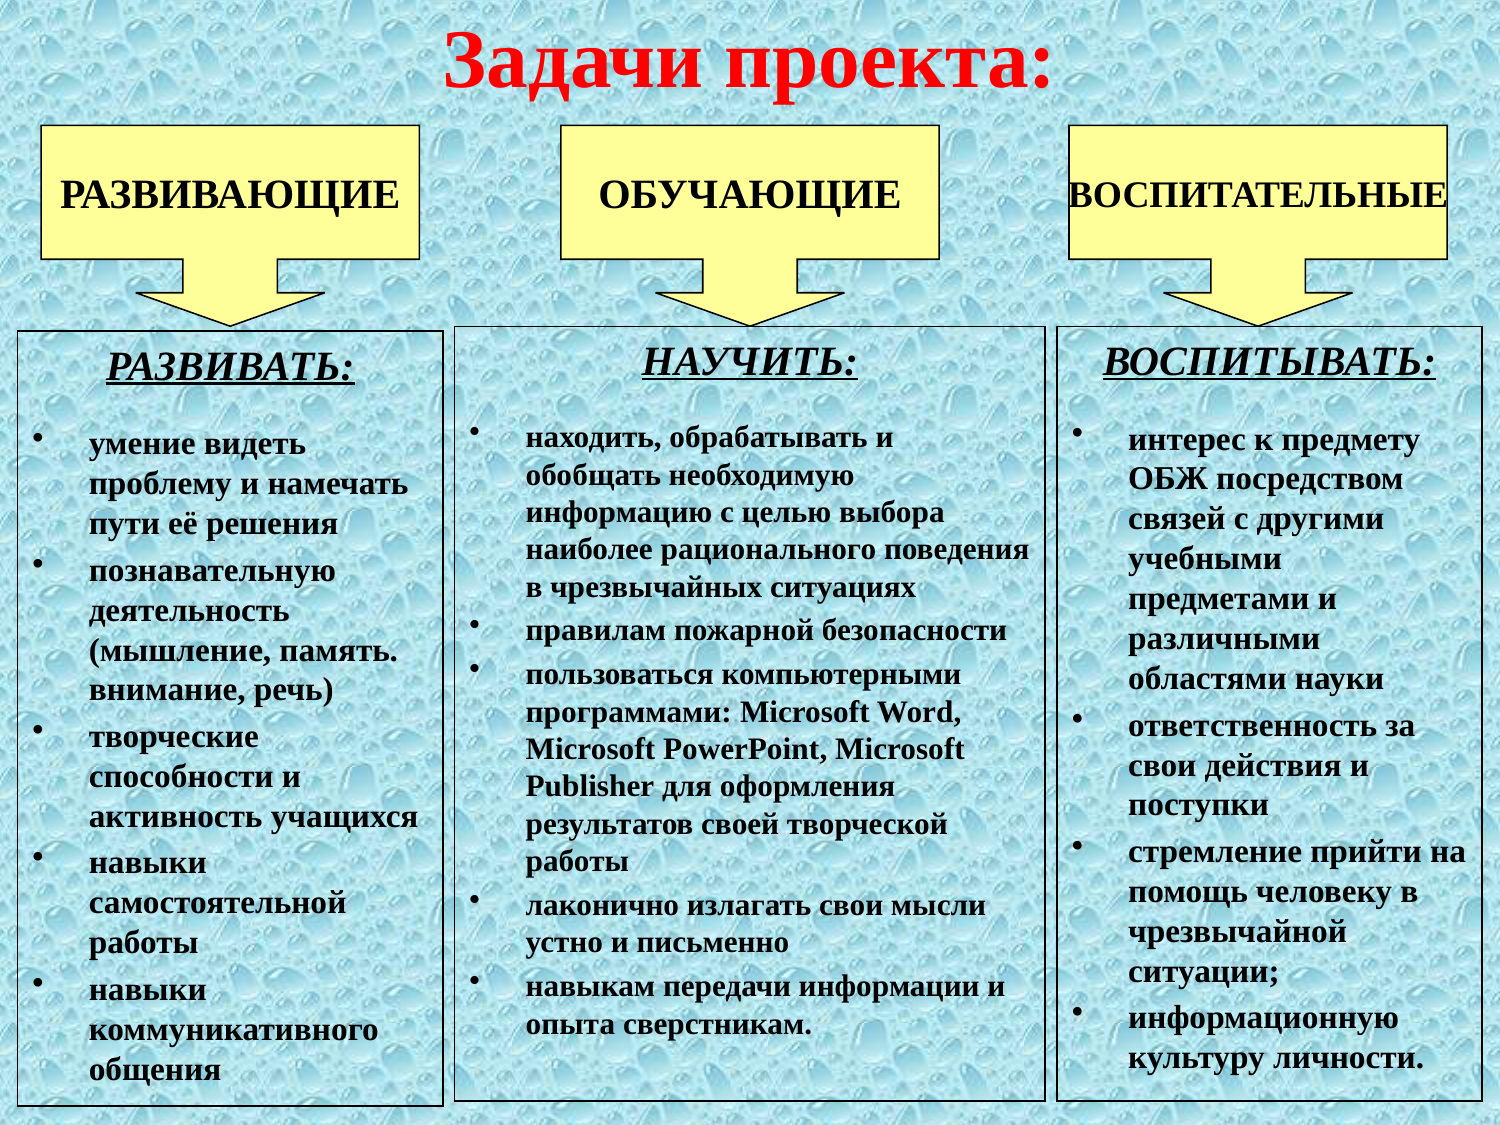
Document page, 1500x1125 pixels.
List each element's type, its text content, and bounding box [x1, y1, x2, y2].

text_box НАУЧИТЬ: находить, обрабатывать и обобщать необходимую информацию с целью выбора наиболее рационального поведения в чрезвычайных ситуациях правилам пожарной безопасности пользоваться компьютерными программами: Microsoft Word, Microsoft PowerPoint, Microsoft Publisher для оформления результатов своей творческой работы лаконично излагать свои мысли устно и письменно навыкам передачи информации и опыта сверстникам. [454, 326, 1046, 1102]
text_box РАЗВИВАЮЩИЕ [41, 125, 420, 327]
picture [0, 0, 1500, 1125]
text_box ВОСПИТЫВАТЬ: интерес к предмету ОБЖ посредством связей с другими учебными предметами и различными областями науки ответственность за свои действия и поступки стремление прийти на помощь человеку в чрезвычайной ситуации; информационную культуру личности. [1057, 326, 1483, 1102]
text_box РАЗВИВАТЬ: умение видеть проблему и намечать пути её решения познавательную деятельность (мышление, память. внимание, речь) творческие способности и активность учащихся навыки самостоятельной работы навыки коммуникативного общения [17, 331, 443, 1106]
title Задачи проекта: [112, 0, 1388, 148]
text_box ВОСПИТАТЕЛЬНЫЕ [1069, 125, 1448, 327]
text_box ОБУЧАЮЩИЕ [560, 148, 940, 327]
